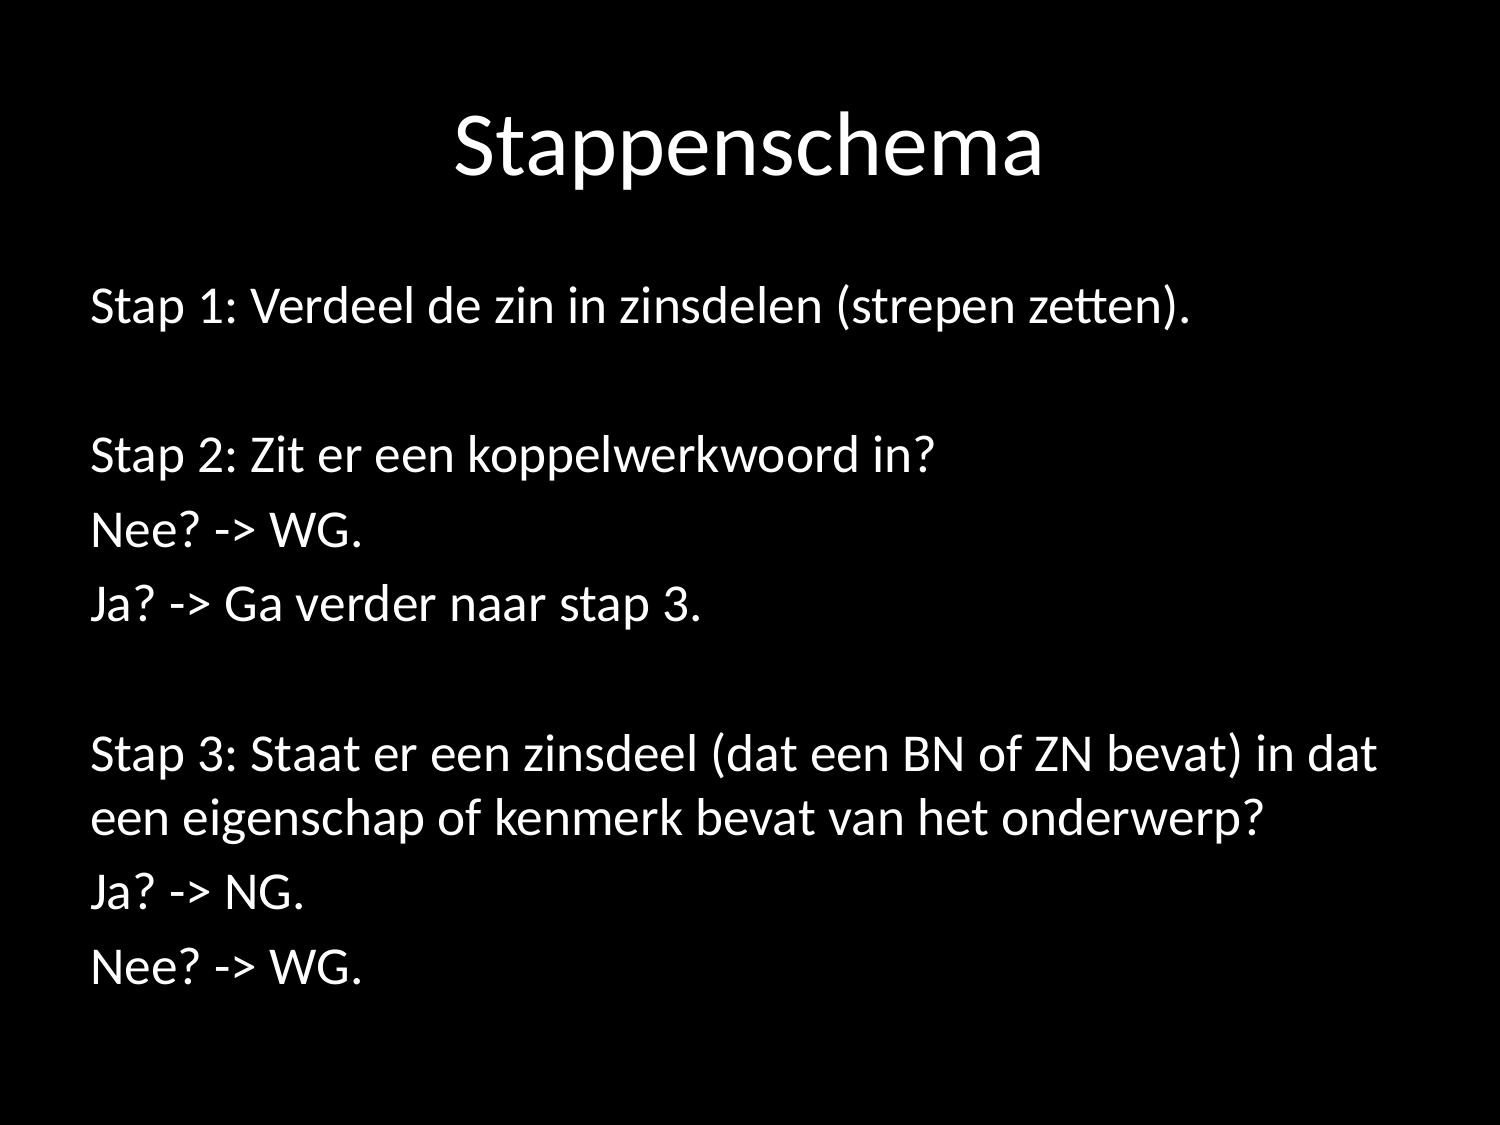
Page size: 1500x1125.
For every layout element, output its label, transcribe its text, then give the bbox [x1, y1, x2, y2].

title Stappenschema [75, 45, 1425, 233]
list Stap 1: Verdeel de zin in zinsdelen (strepen zetten). Stap 2: Zit er een koppelwerkwoord in? Nee? -> WG. Ja? -> Ga verder naar stap 3. Stap 3: Staat er een zinsdeel (dat een BN of ZN bevat) in dat een eigenschap of kenmerk bevat van het onderwerp? Ja? -> NG. Nee? -> WG. [75, 262, 1425, 1005]
